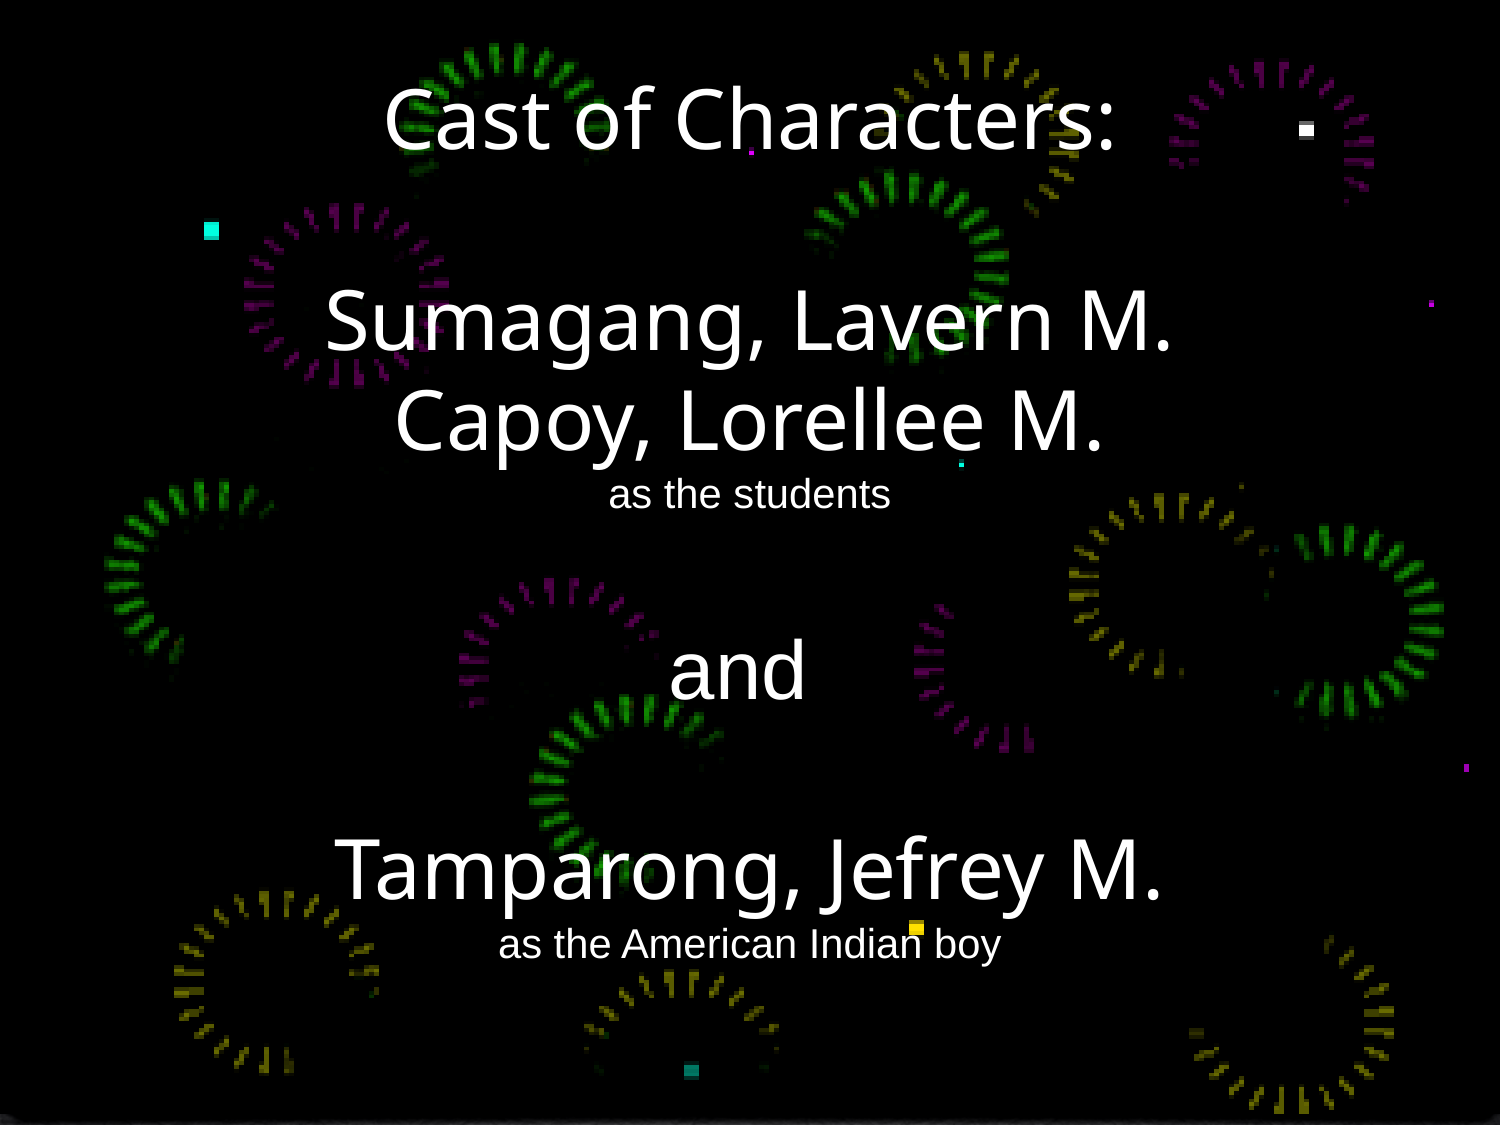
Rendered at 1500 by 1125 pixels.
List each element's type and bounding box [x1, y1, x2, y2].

list [0, 0, 1500, 1114]
picture [0, 1114, 1500, 1125]
